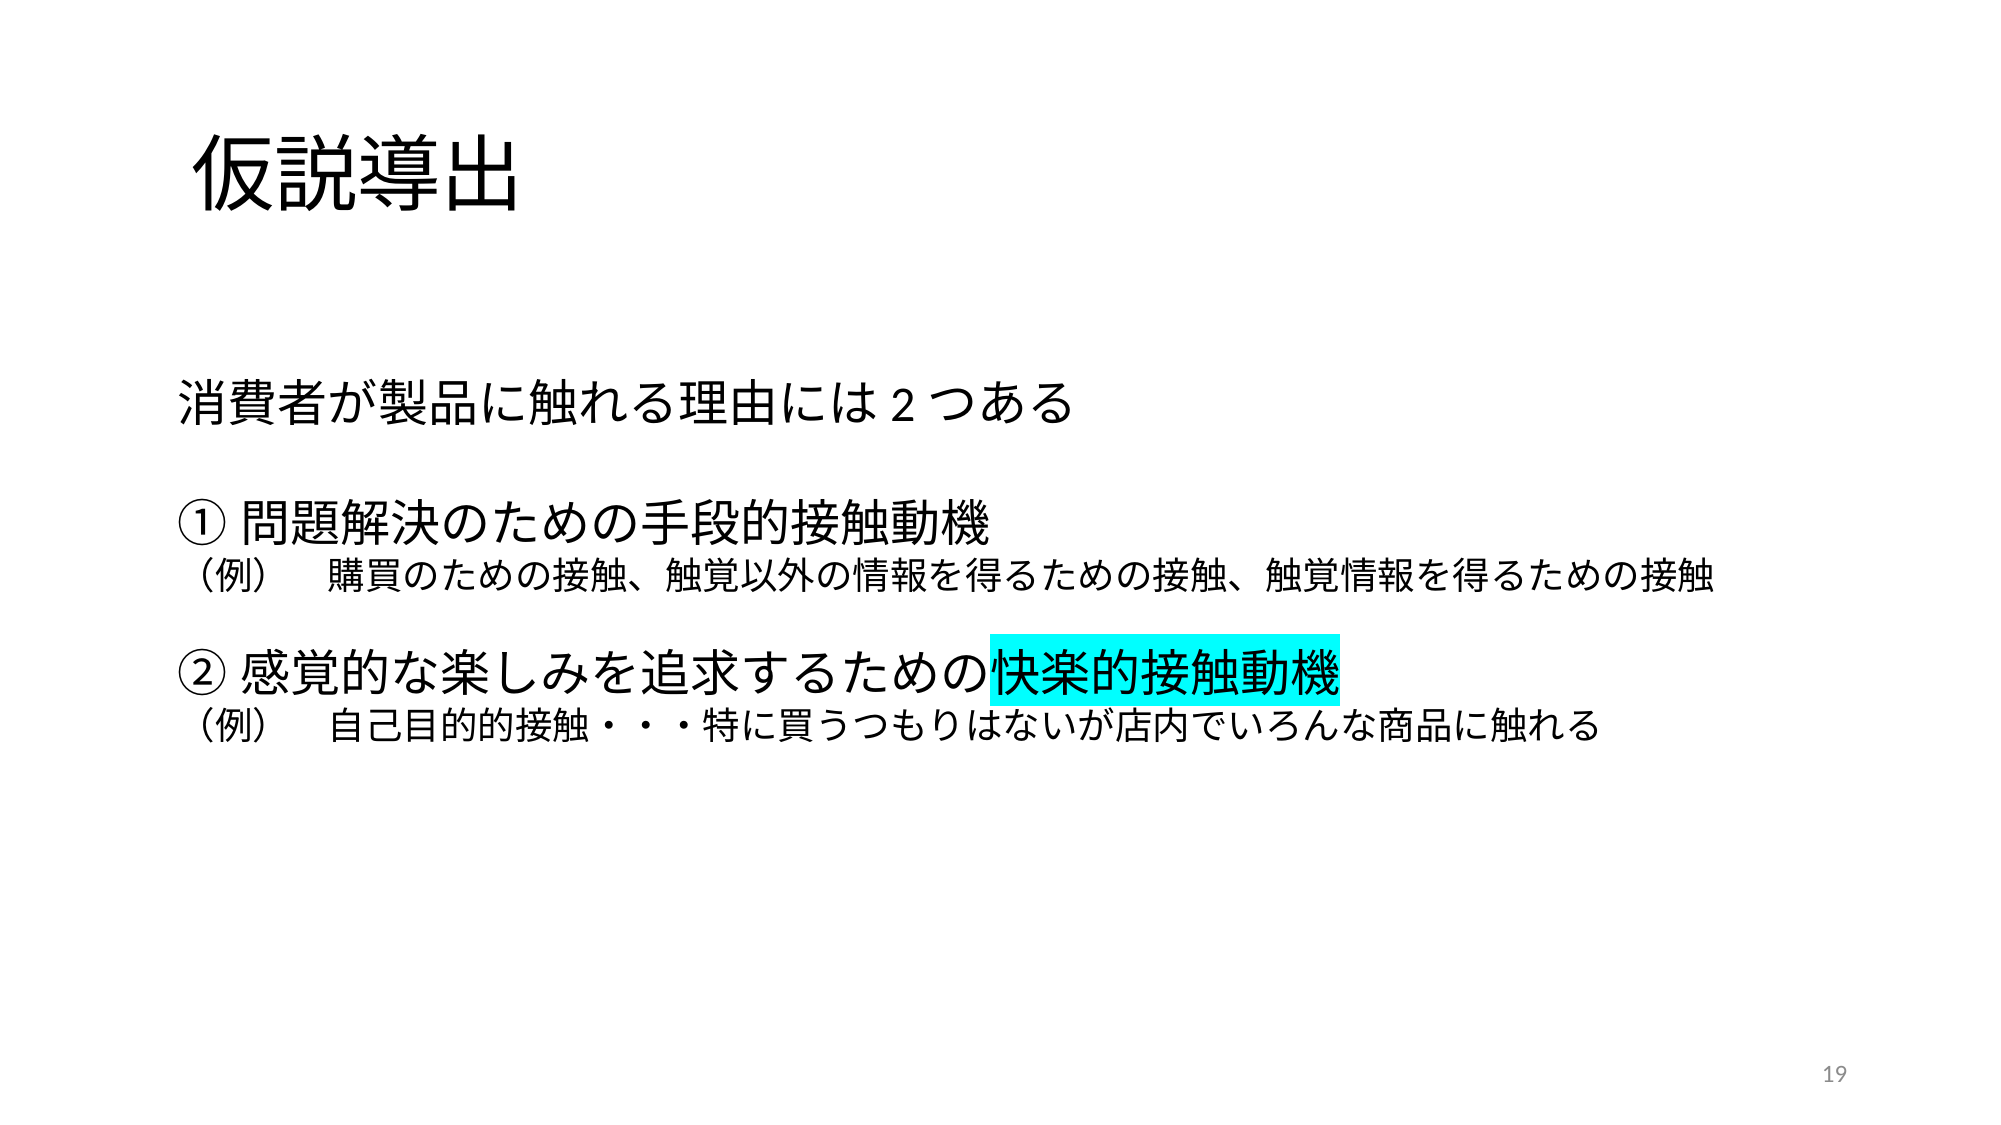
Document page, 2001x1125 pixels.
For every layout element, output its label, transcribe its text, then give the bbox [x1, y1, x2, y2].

slide_number 19 [1412, 1042, 1863, 1103]
text_box 消費者が製品に触れる理由には2つある ①問題解決のための手段的接触動機 （例） 購買のための接触、触覚以外の情報を得るための接触、触覚情報を得るための接触 ②感覚的な楽しみを追求するための快楽的接触動機 （例） 自己目的的接触・・・特に買うつもりはないが店内でいろんな商品に触れる [162, 364, 1780, 800]
text_box 仮説導出 [175, 113, 626, 229]
